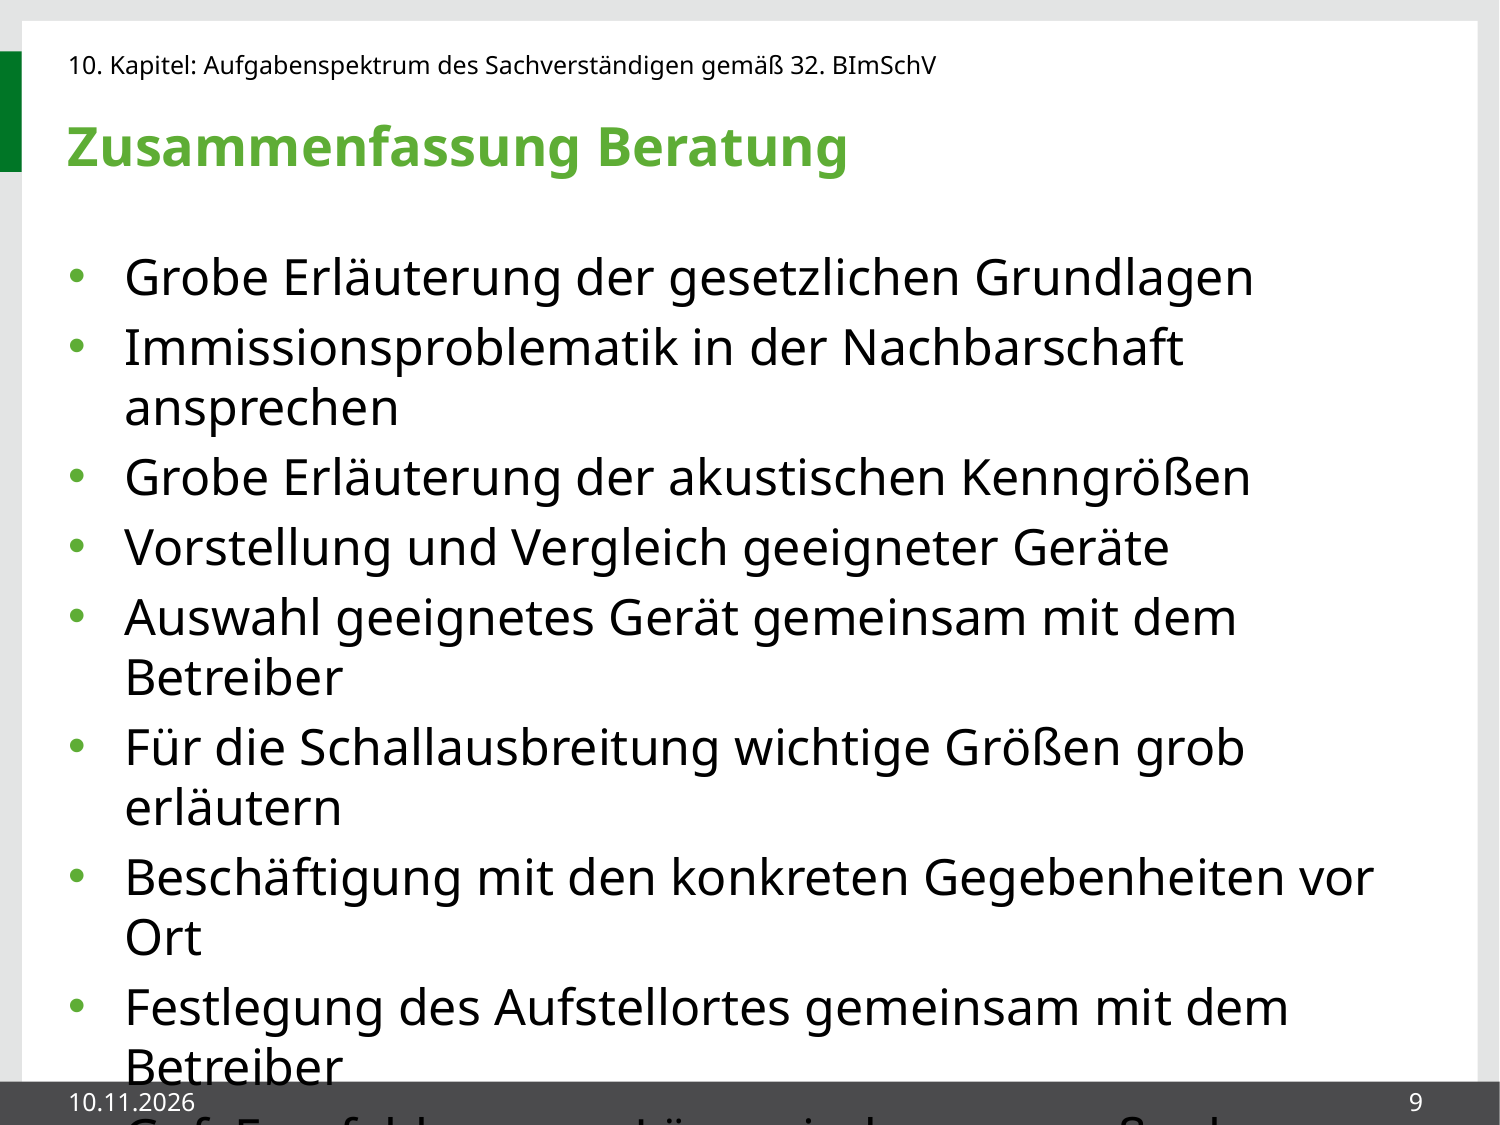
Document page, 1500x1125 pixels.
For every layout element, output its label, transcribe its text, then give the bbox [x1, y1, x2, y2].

list Grobe Erläuterung der gesetzlichen Grundlagen Immissionsproblematik in der Nachbarschaft ansprechen Grobe Erläuterung der akustischen Kenngrößen Vorstellung und Vergleich geeigneter Geräte Auswahl geeignetes Gerät gemeinsam mit dem Betreiber Für die Schallausbreitung wichtige Größen grob erläutern Beschäftigung mit den konkreten Gegebenheiten vor Ort Festlegung des Aufstellortes gemeinsam mit dem Betreiber Ggf. Empfehlung von Lärmminderungsmaßnahmen Festlegung und Dokumentation der Planungsdaten [68, 245, 1436, 1047]
title Zusammenfassung Beratung [67, 77, 1427, 178]
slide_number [68, 1082, 231, 1125]
slide_number 9 [1331, 1082, 1423, 1125]
